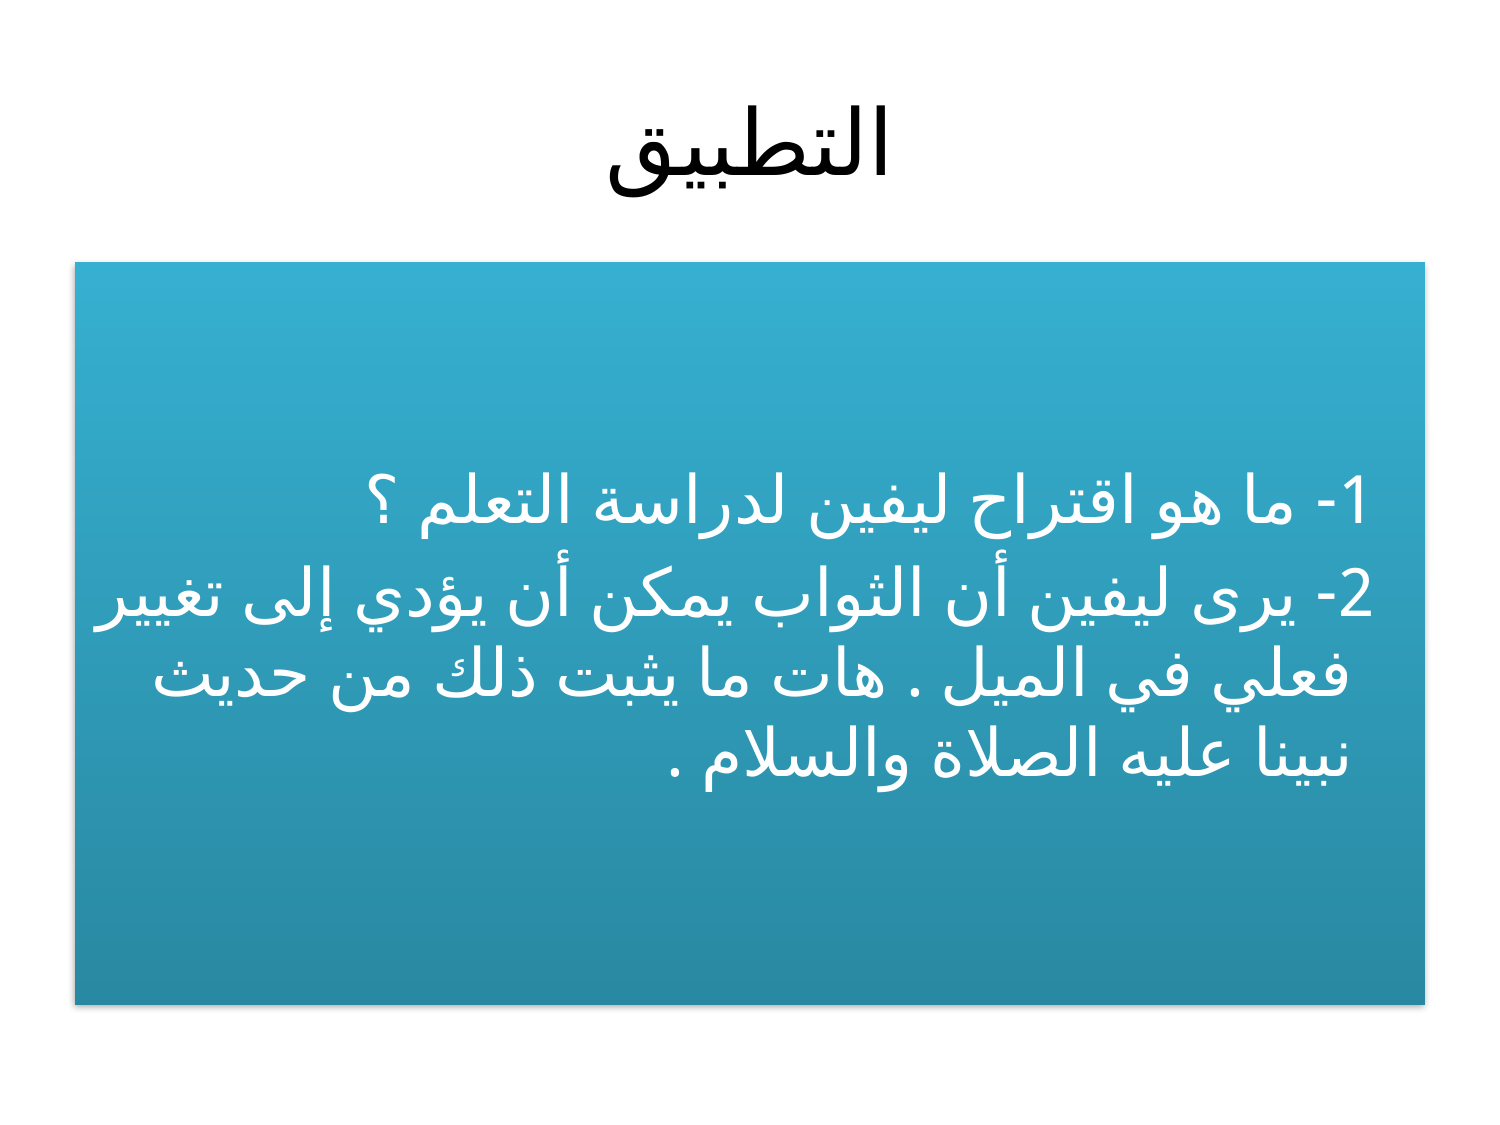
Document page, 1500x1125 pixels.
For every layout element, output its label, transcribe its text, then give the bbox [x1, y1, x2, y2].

title التطبيق [75, 45, 1425, 233]
list 1- ما هو اقتراح ليفين لدراسة التعلم ؟ 2- يرى ليفين أن الثواب يمكن أن يؤدي إلى تغيير فعلي في الميل . هات ما يثبت ذلك من حديث نبينا عليه الصلاة والسلام . [75, 262, 1425, 1005]
